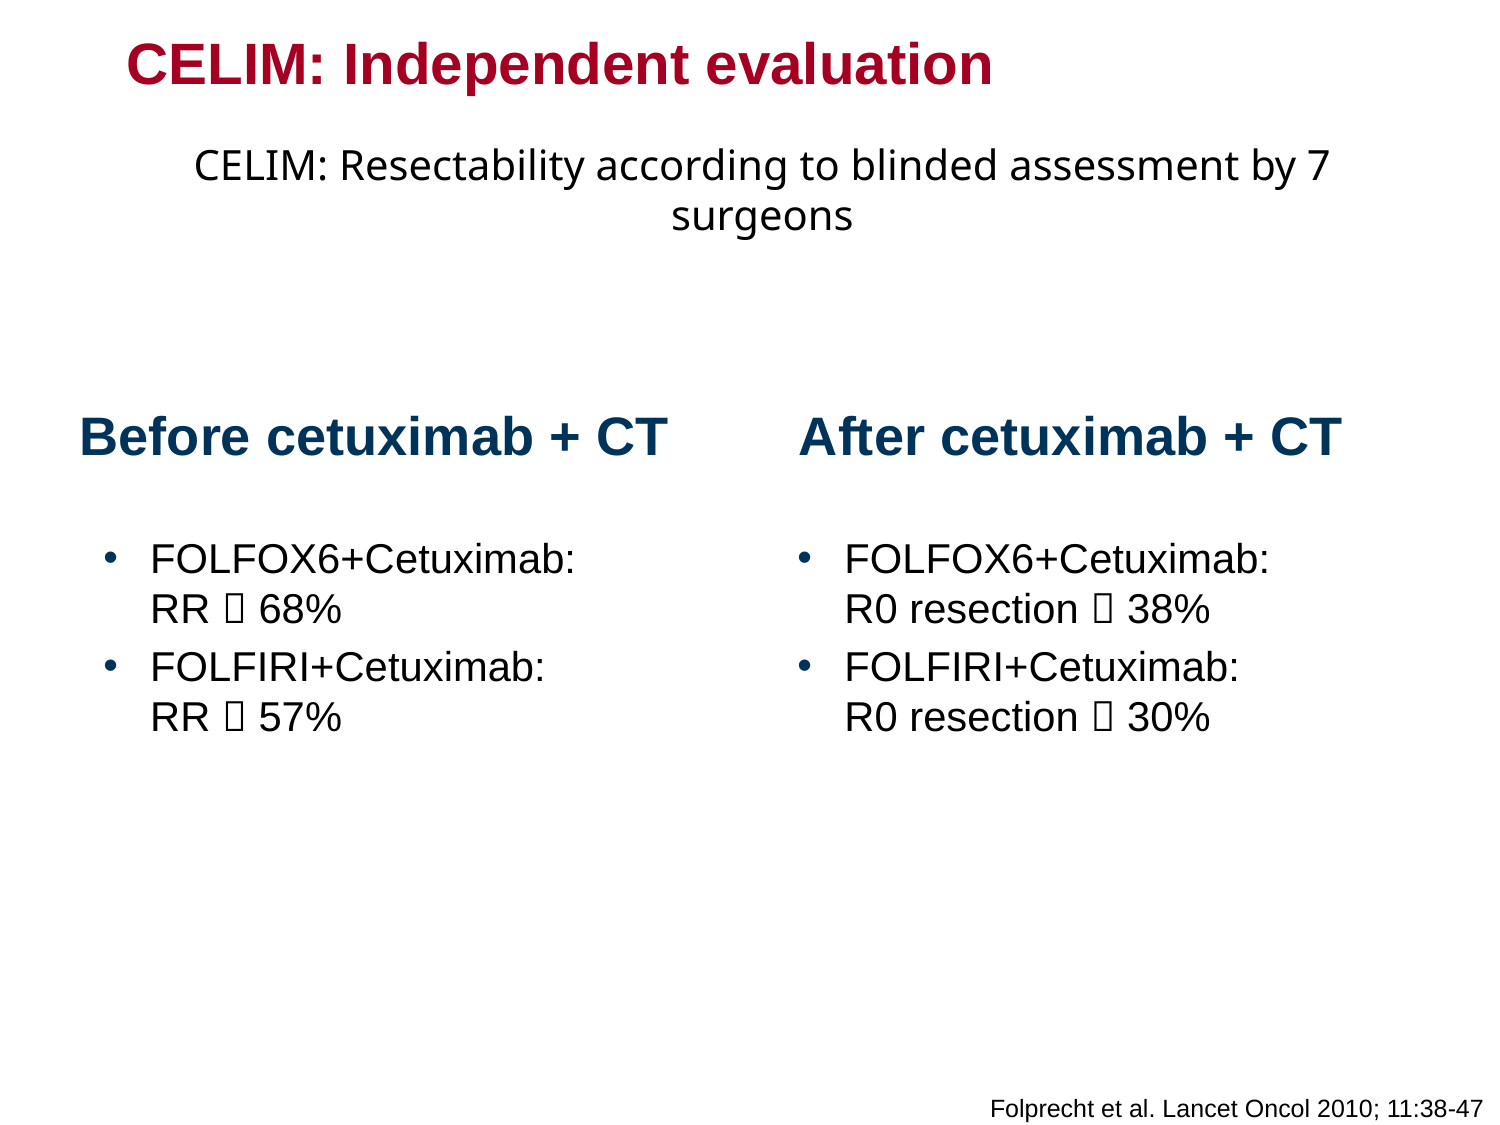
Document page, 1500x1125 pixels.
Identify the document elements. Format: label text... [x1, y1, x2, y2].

text_box CELIM: Independent evaluation [112, 19, 1152, 154]
text_box FOLFOX6+Cetuximab: RR  68% FOLFIRI+Cetuximab: RR  57% [88, 524, 703, 748]
text_box Folprecht et al. Lancet Oncol 2010; 11:38-47 [387, 1084, 1500, 1125]
text_box CELIM: Resectability according to blinded assessment by 7 surgeons [93, 111, 1432, 266]
text_box After cetuximab + CT [738, 394, 1405, 474]
text_box FOLFOX6+Cetuximab: R0 resection  38% FOLFIRI+Cetuximab: R0 resection  30% [782, 524, 1500, 748]
text_box Before cetuximab + CT [41, 394, 708, 474]
